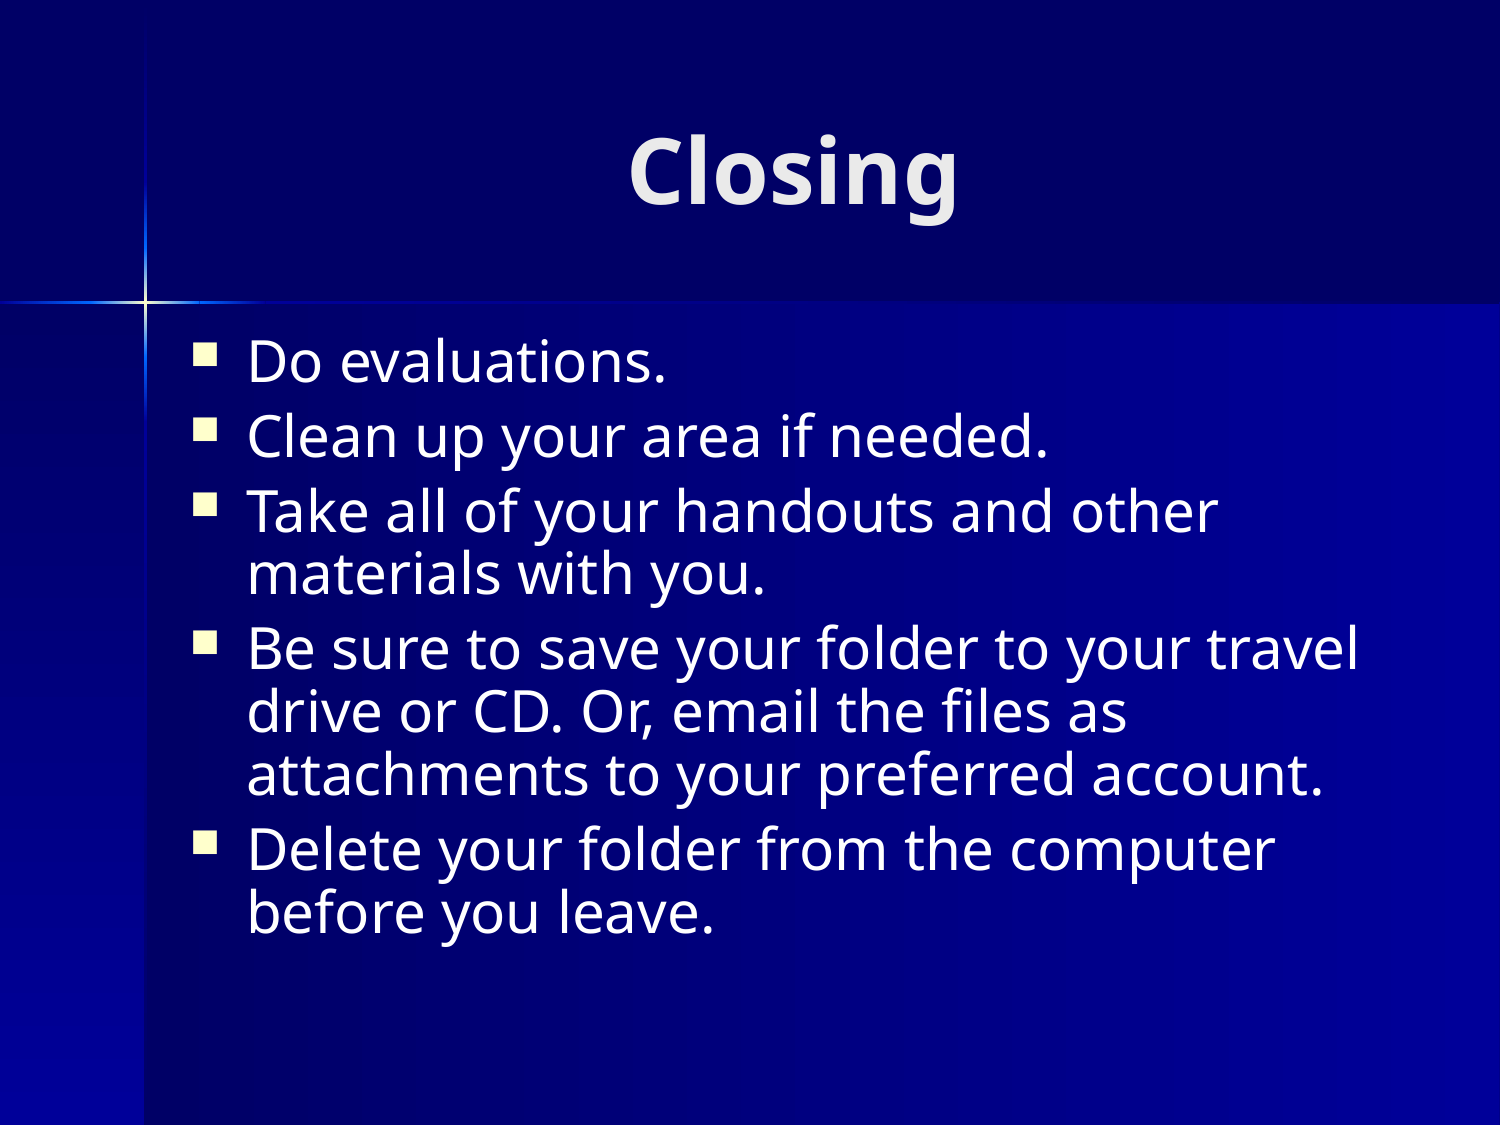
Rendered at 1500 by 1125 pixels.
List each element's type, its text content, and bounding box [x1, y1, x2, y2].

title Closing [174, 49, 1413, 286]
list Do evaluations. Clean up your area if needed. Take all of your handouts and other materials with you. Be sure to save your folder to your travel drive or CD. Or, email the files as attachments to your preferred account. Delete your folder from the computer before you leave. [174, 324, 1413, 1001]
